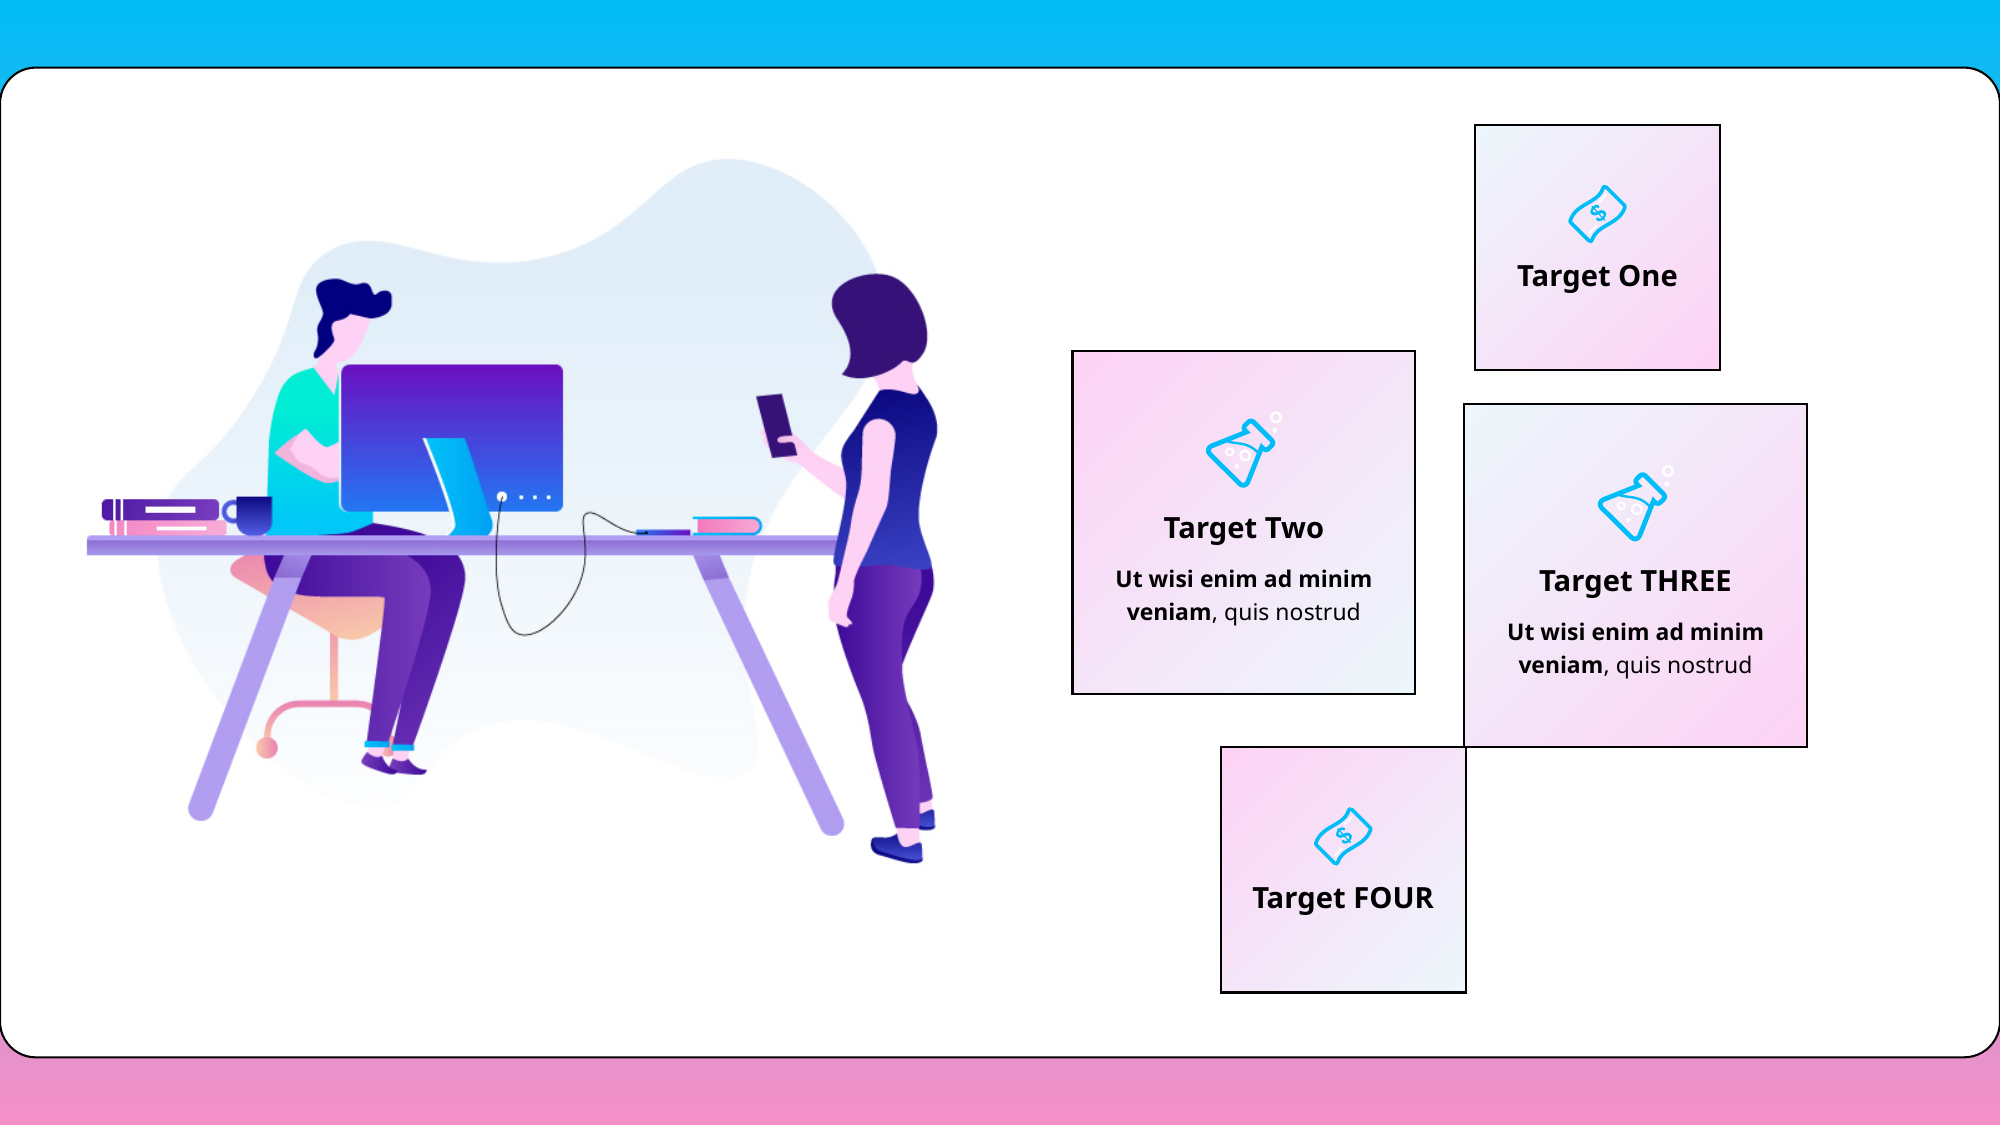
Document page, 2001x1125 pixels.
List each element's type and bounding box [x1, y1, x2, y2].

text_box [0, 66, 2000, 1059]
text_box [1027, 350, 1461, 694]
text_box [1202, 747, 1485, 993]
text_box [1419, 404, 1853, 748]
text_box [1456, 124, 1739, 371]
picture [31, 139, 1028, 887]
